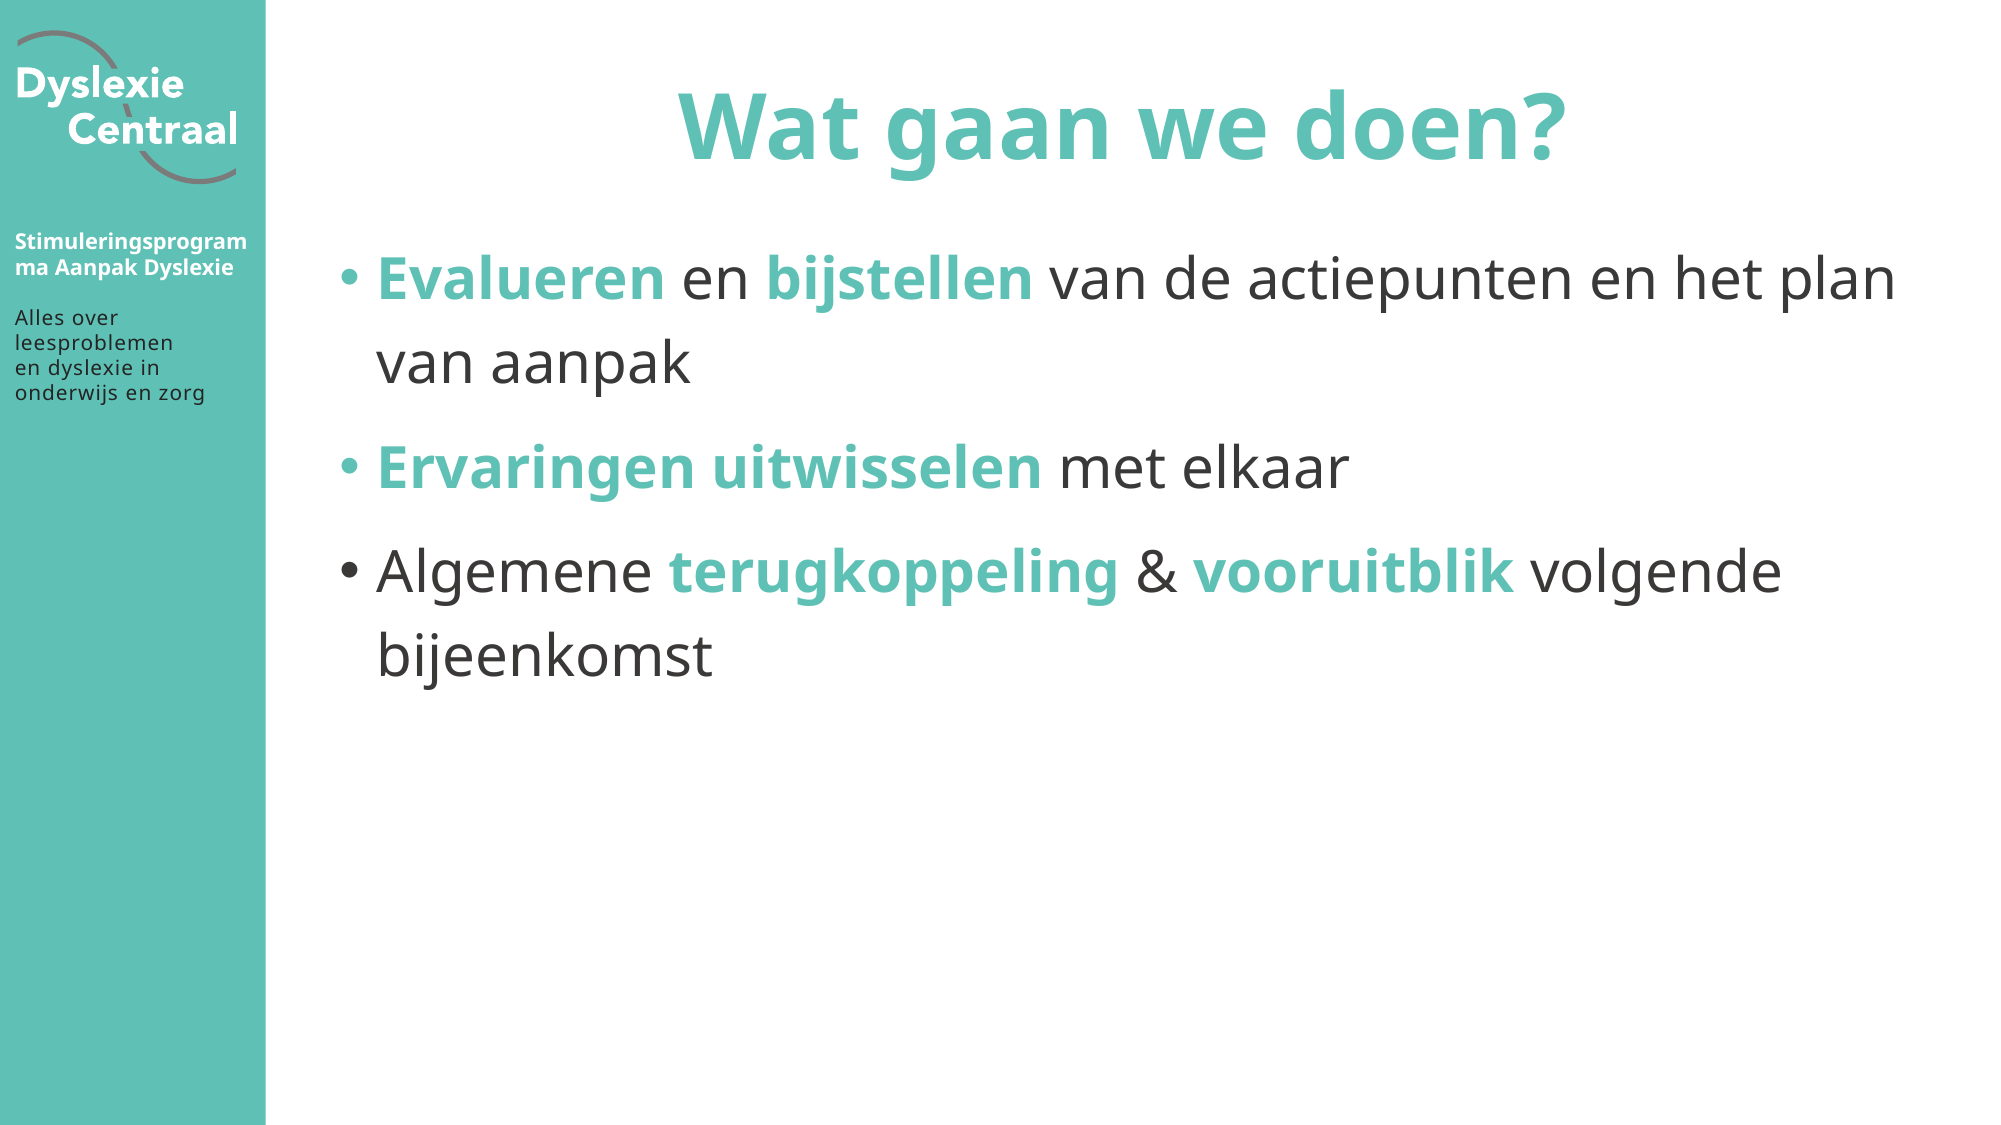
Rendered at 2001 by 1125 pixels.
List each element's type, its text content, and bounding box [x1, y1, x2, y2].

list Evalueren en bijstellen van de actiepunten en het plan van aanpak Ervaringen uitwisselen met elkaar Algemene terugkoppeling & vooruitblik volgende bijeenkomst [324, 219, 1967, 1042]
title Wat gaan we doen? [301, 39, 1945, 220]
